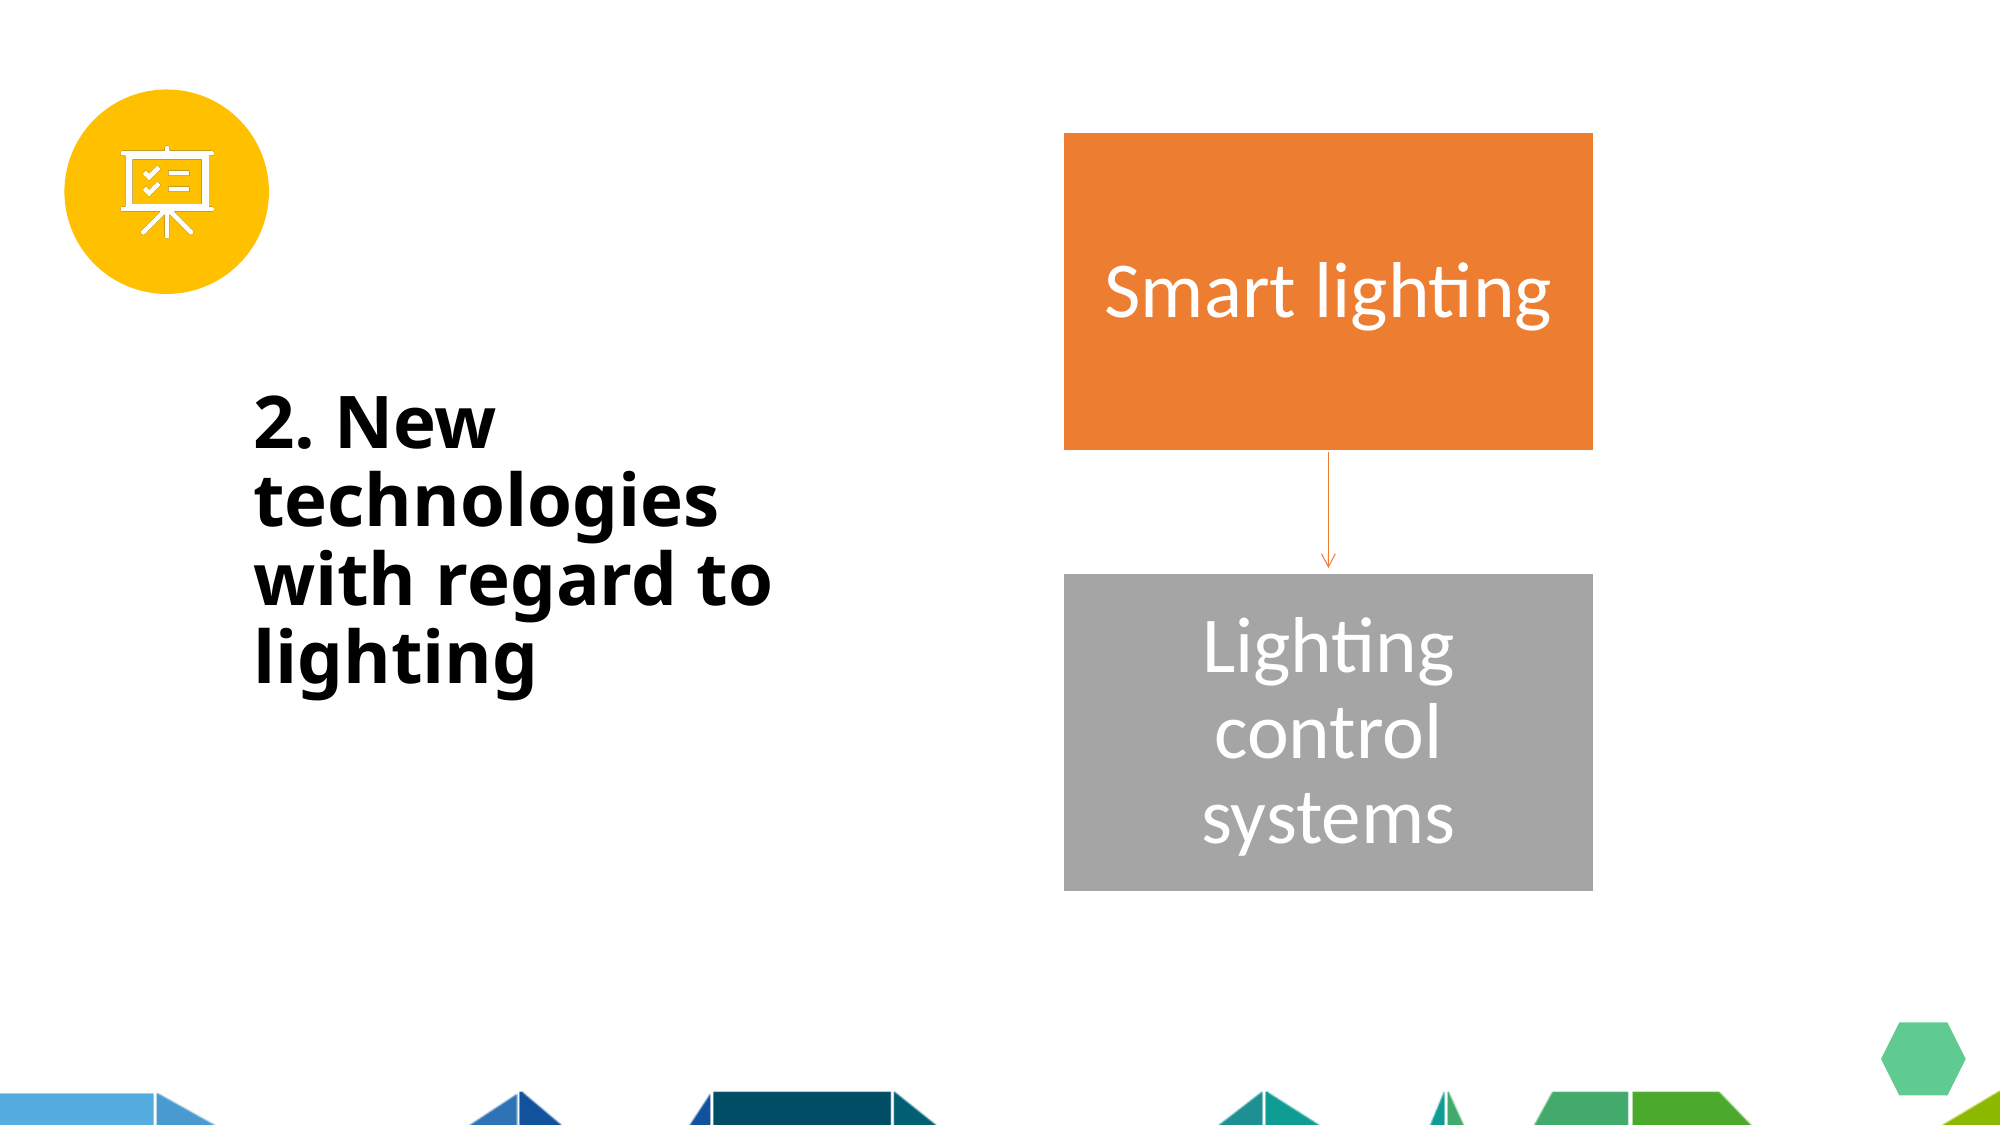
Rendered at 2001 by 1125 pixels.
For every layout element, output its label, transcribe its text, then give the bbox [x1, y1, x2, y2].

picture [0, 1086, 2000, 1125]
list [843, 131, 1814, 893]
text_box [108, 133, 226, 251]
title 2. New technologies with regard to lighting [238, 377, 843, 817]
text_box [64, 89, 269, 294]
